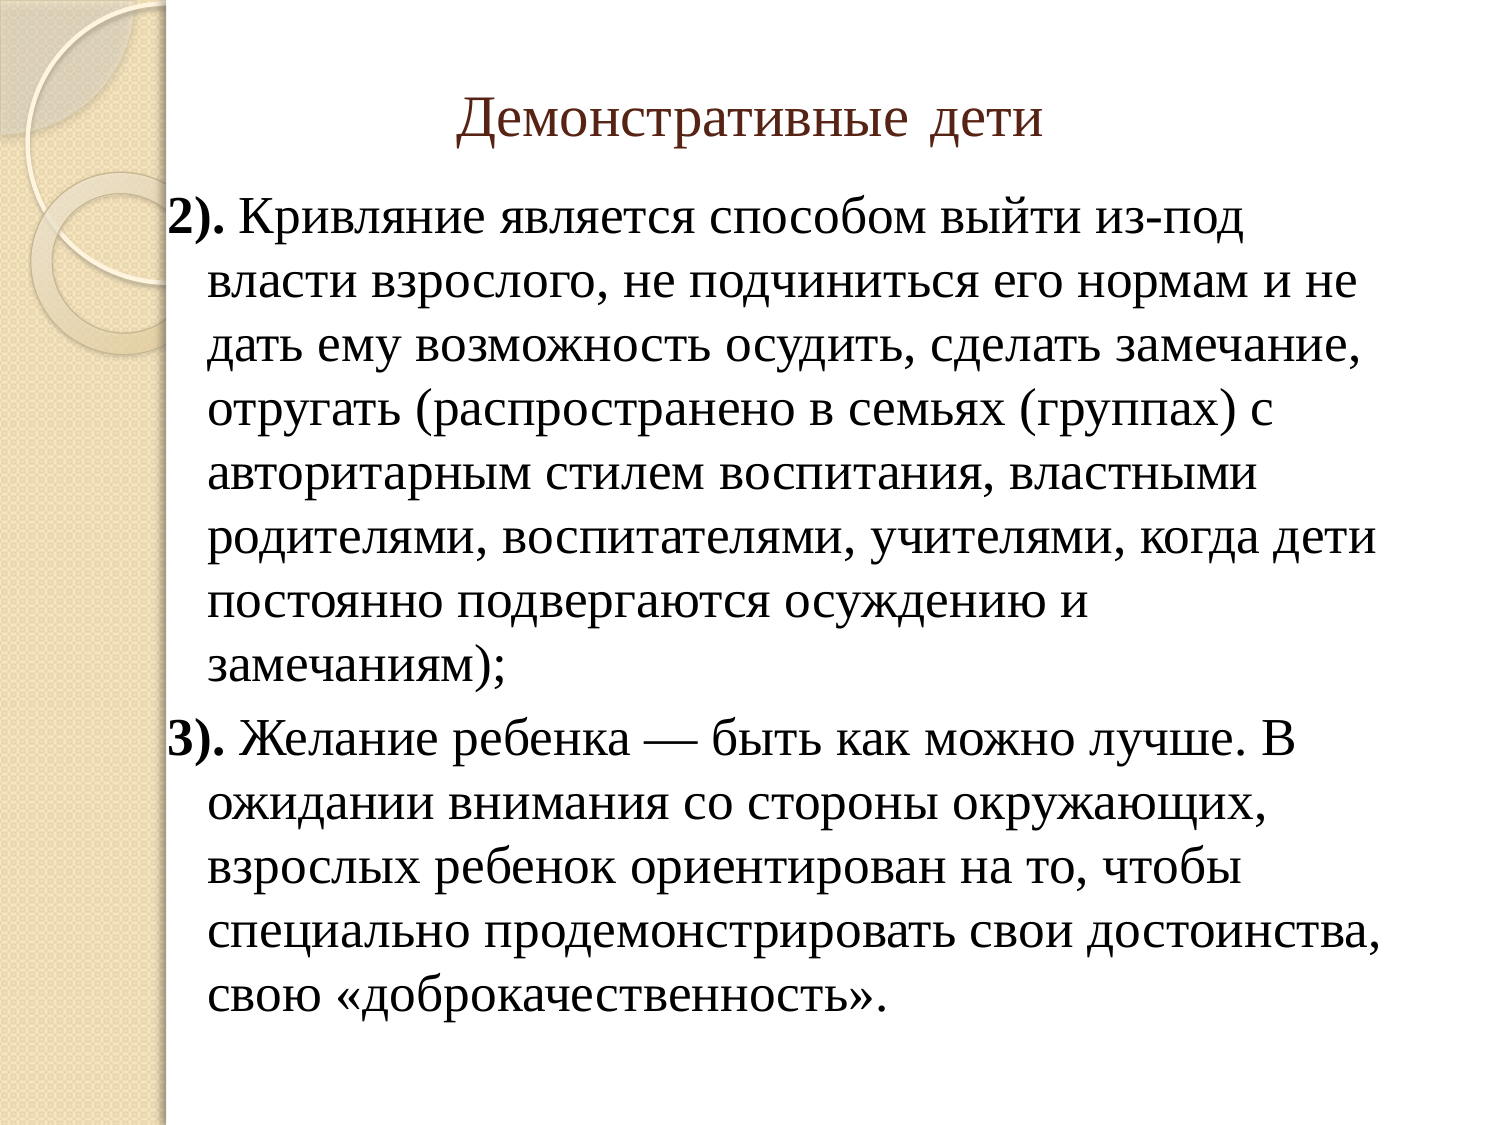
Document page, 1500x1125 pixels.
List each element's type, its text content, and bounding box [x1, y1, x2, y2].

title Демонстративные дети [75, 45, 1425, 161]
list 2). Кривляние является способом выйти из-под власти взрослого, не подчиниться его нормам и не дать ему возможность осудить, сделать замечание, отругать (распространено в семьях (группах) с авторитарным стилем воспитания, властными родителями, воспитателями, учителями, когда дети постоянно подвергаются осуждению и замечаниям); 3). Желание ребенка — быть как можно лучше. В ожидании внимания со стороны окружающих, взрослых ребенок ориентирован на то, чтобы специально продемонстрировать свои достоинства, свою «доброкачественность». [135, 172, 1415, 1035]
